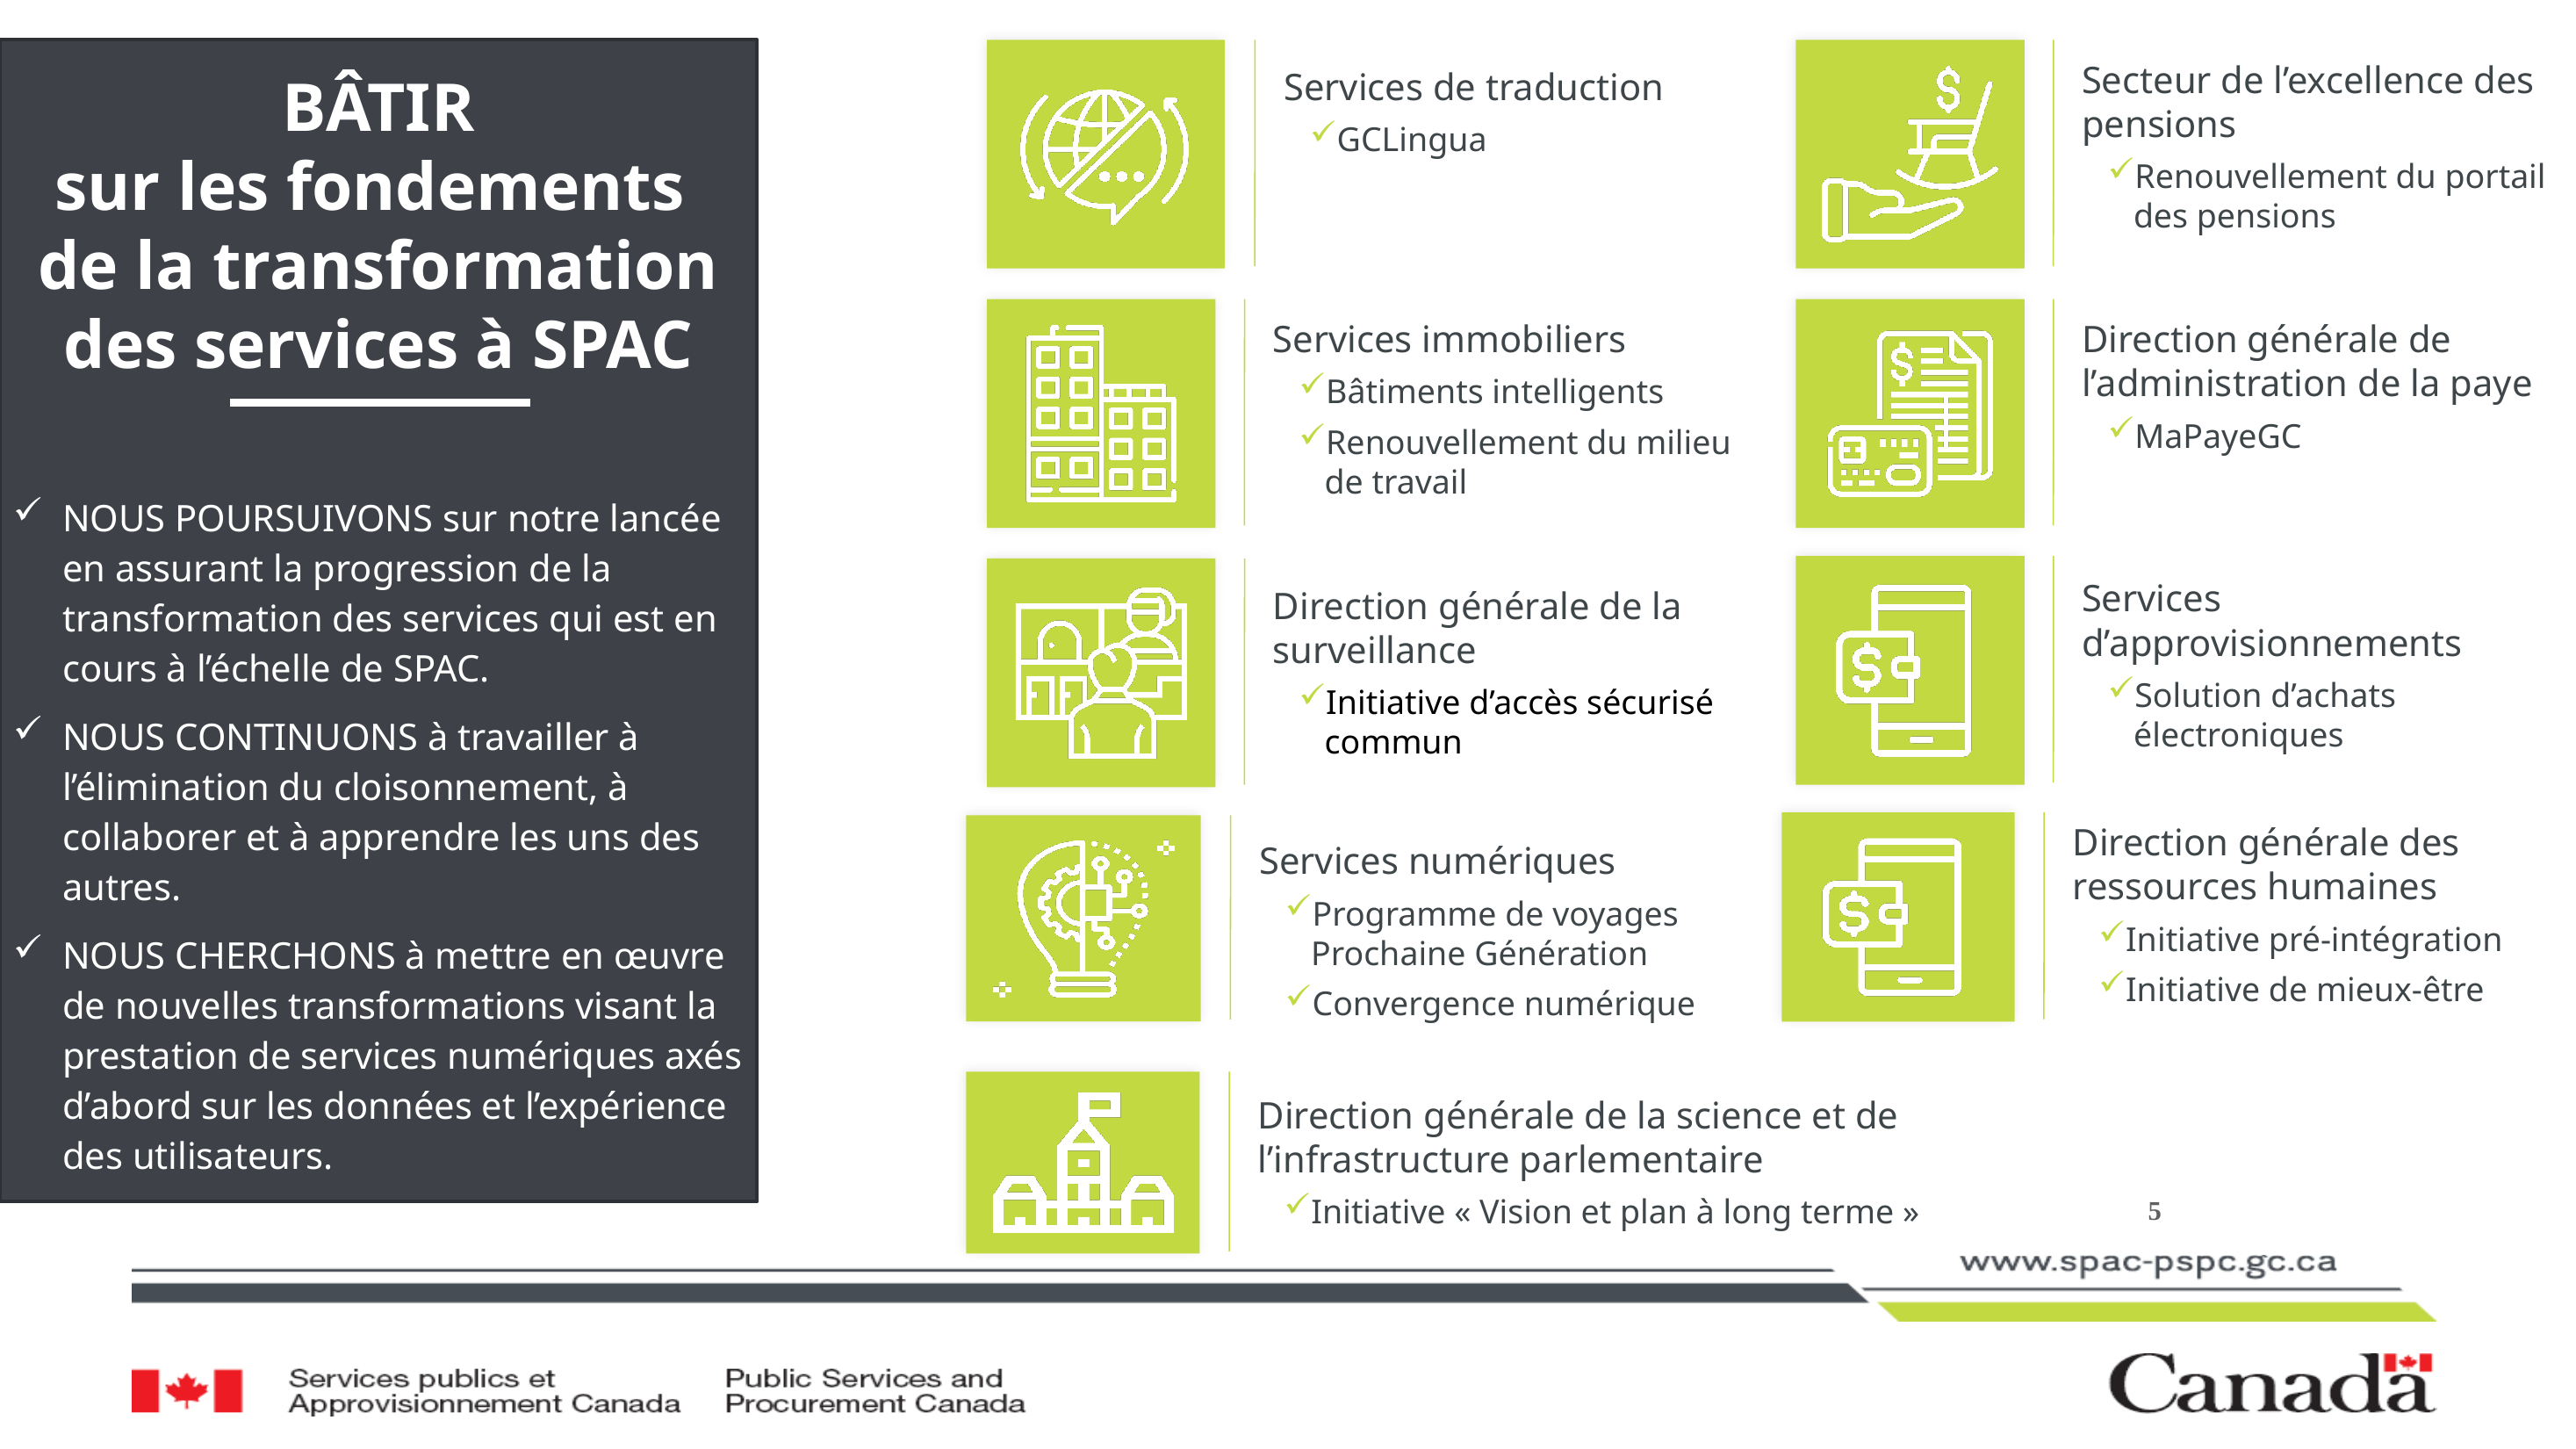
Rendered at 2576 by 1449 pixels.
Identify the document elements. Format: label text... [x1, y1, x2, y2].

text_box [986, 40, 1746, 269]
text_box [1781, 811, 2576, 1022]
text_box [1795, 299, 2576, 529]
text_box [986, 558, 1782, 788]
picture [132, 1353, 2437, 1417]
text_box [1795, 40, 2564, 269]
picture [132, 1255, 2436, 1322]
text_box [986, 299, 1746, 529]
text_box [1795, 555, 2576, 785]
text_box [966, 815, 1778, 1022]
text_box BÂTIR sur les fondements de la transformation des services à SPAC NOUS POURSUIVONS sur notre lancée en assurant la progression de la transformation des services qui est en cours à l’échelle de SPAC. NOUS CONTINUONS à travailler à l’élimination du cloisonnement, à collaborer et à apprendre les uns des autres. NOUS CHERCHONS à mettre en œuvre de nouvelles transformations visant la prestation de services numériques axés d’abord sur les données et l’expérience des utilisateurs. [0, 38, 759, 1203]
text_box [966, 1071, 1952, 1254]
